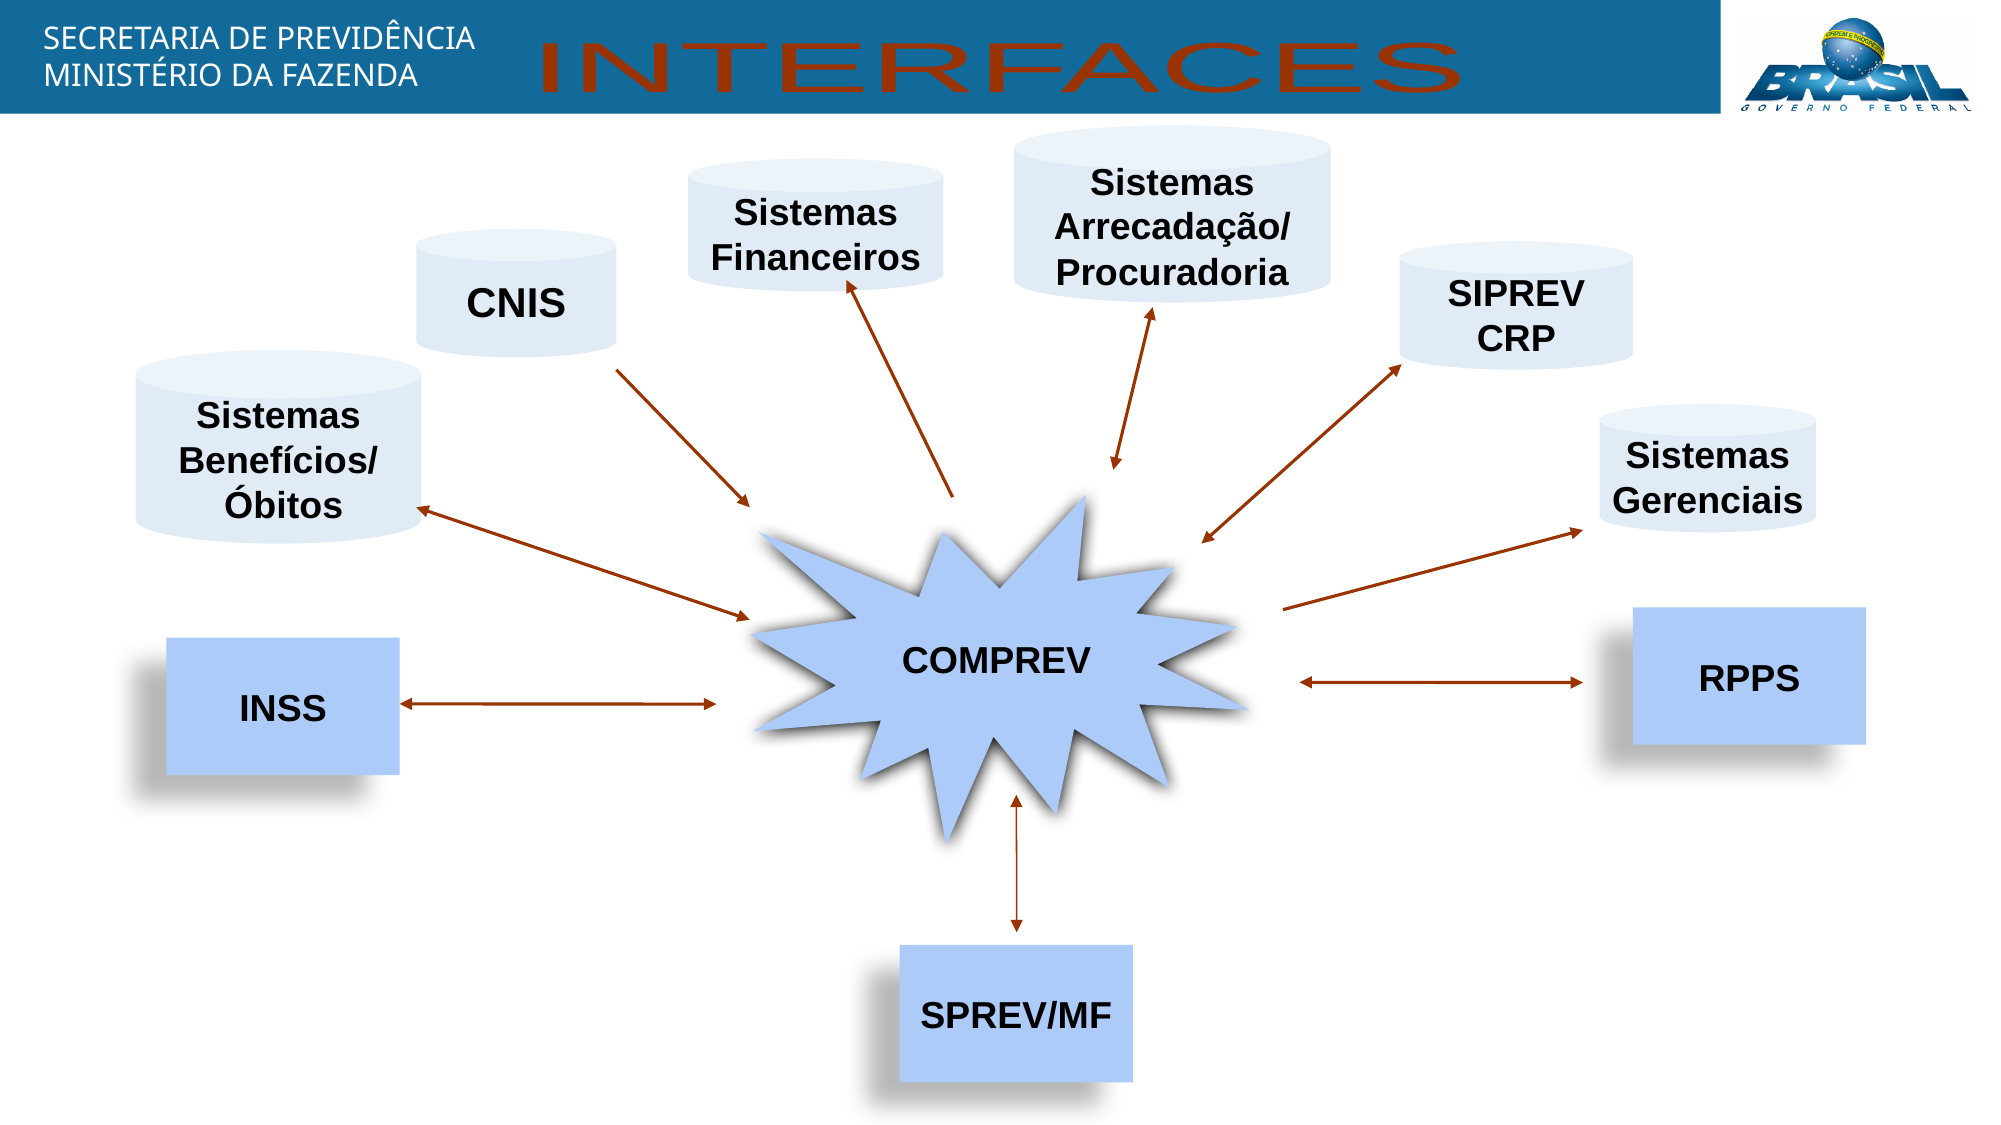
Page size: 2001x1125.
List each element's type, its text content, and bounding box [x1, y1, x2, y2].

text_box SIPREV CRP [1399, 241, 1634, 370]
text_box [399, 697, 717, 711]
text_box [1282, 527, 1584, 610]
text_box [616, 369, 750, 508]
picture [1741, 18, 1972, 111]
text_box [416, 505, 750, 622]
text_box Sistemas Financeiros [688, 158, 944, 292]
text_box RPPS [1632, 607, 1867, 745]
text_box [1201, 364, 1402, 544]
text_box [1110, 307, 1156, 470]
text_box INSS [166, 637, 400, 776]
text_box [1010, 794, 1023, 933]
text_box CNIS [416, 228, 617, 358]
text_box Sistemas Benefícios/ Óbitos [135, 349, 422, 544]
text_box Sistemas Gerenciais [1599, 403, 1817, 533]
text_box Sistemas Arrecadação/ Procuradoria [1014, 125, 1331, 303]
text_box [846, 279, 953, 498]
text_box SPREV/MF [899, 944, 1133, 1083]
text_box [1299, 676, 1584, 689]
text_box COMPREV [749, 494, 1250, 845]
